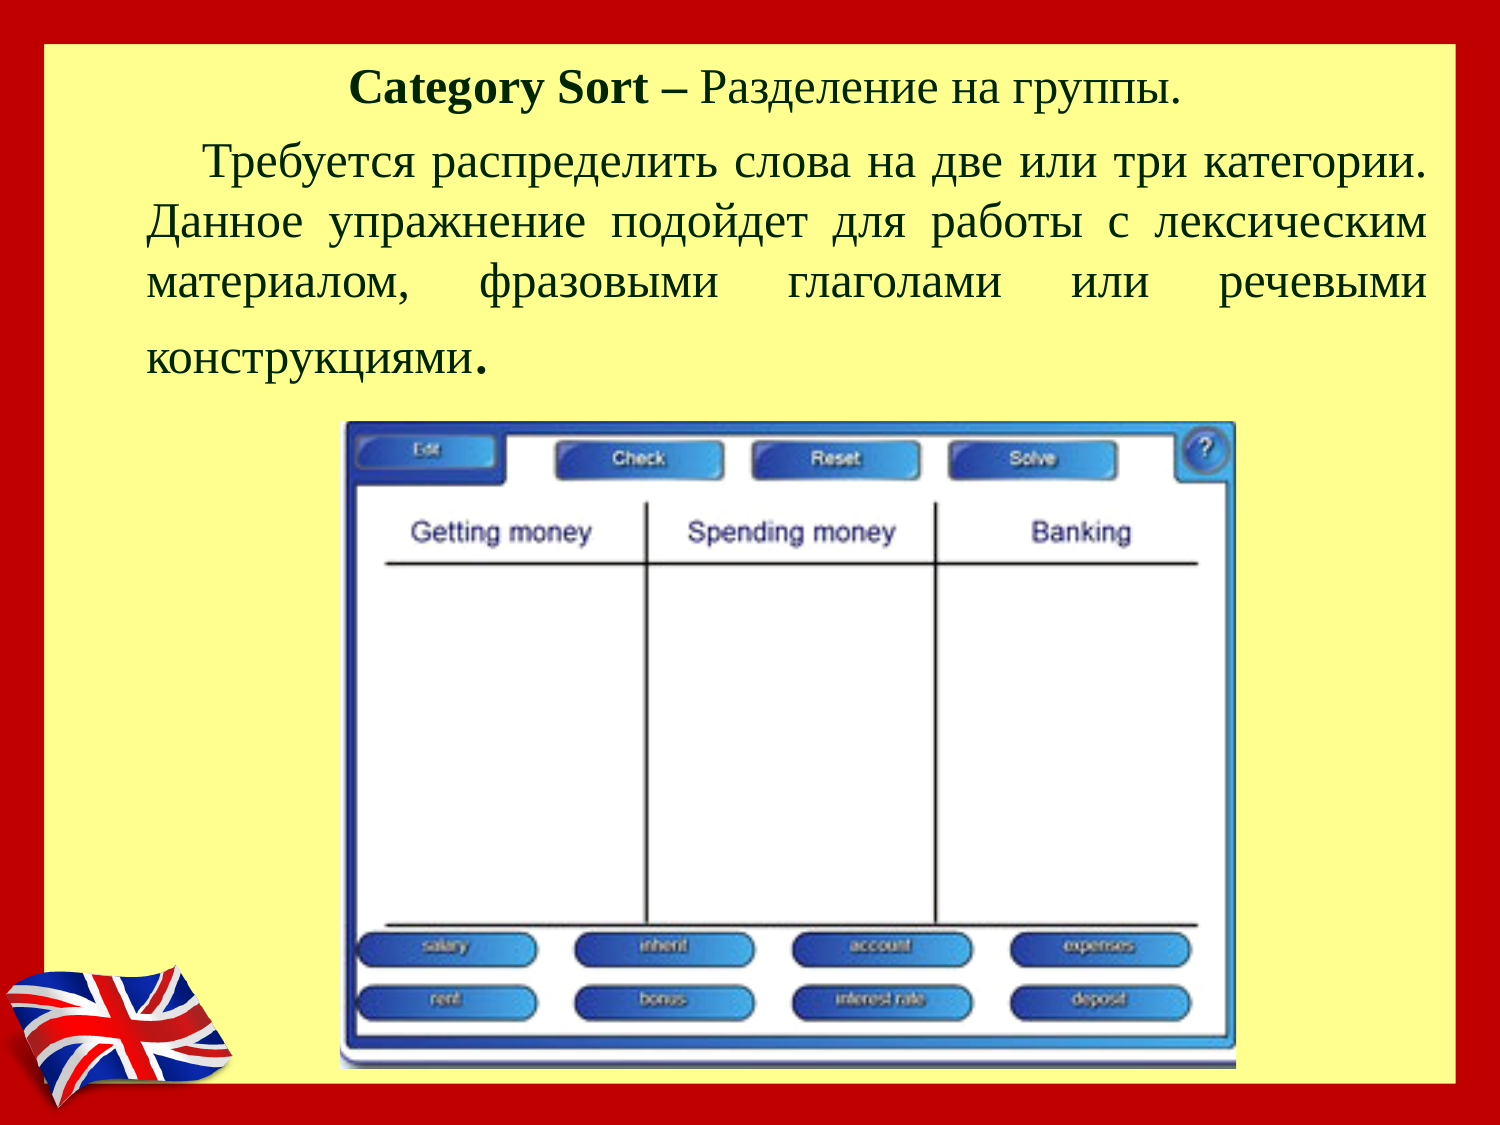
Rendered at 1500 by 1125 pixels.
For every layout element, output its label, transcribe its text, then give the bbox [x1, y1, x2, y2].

picture [0, 906, 237, 1125]
list Category Sort – Разделение на группы. Требуется распределить слова на две или три категории. Данное упражнение подойдет для работы с лексическим материалом, фразовыми глаголами или речевыми конструкциями. [74, 46, 1444, 1006]
picture [339, 421, 1237, 1069]
